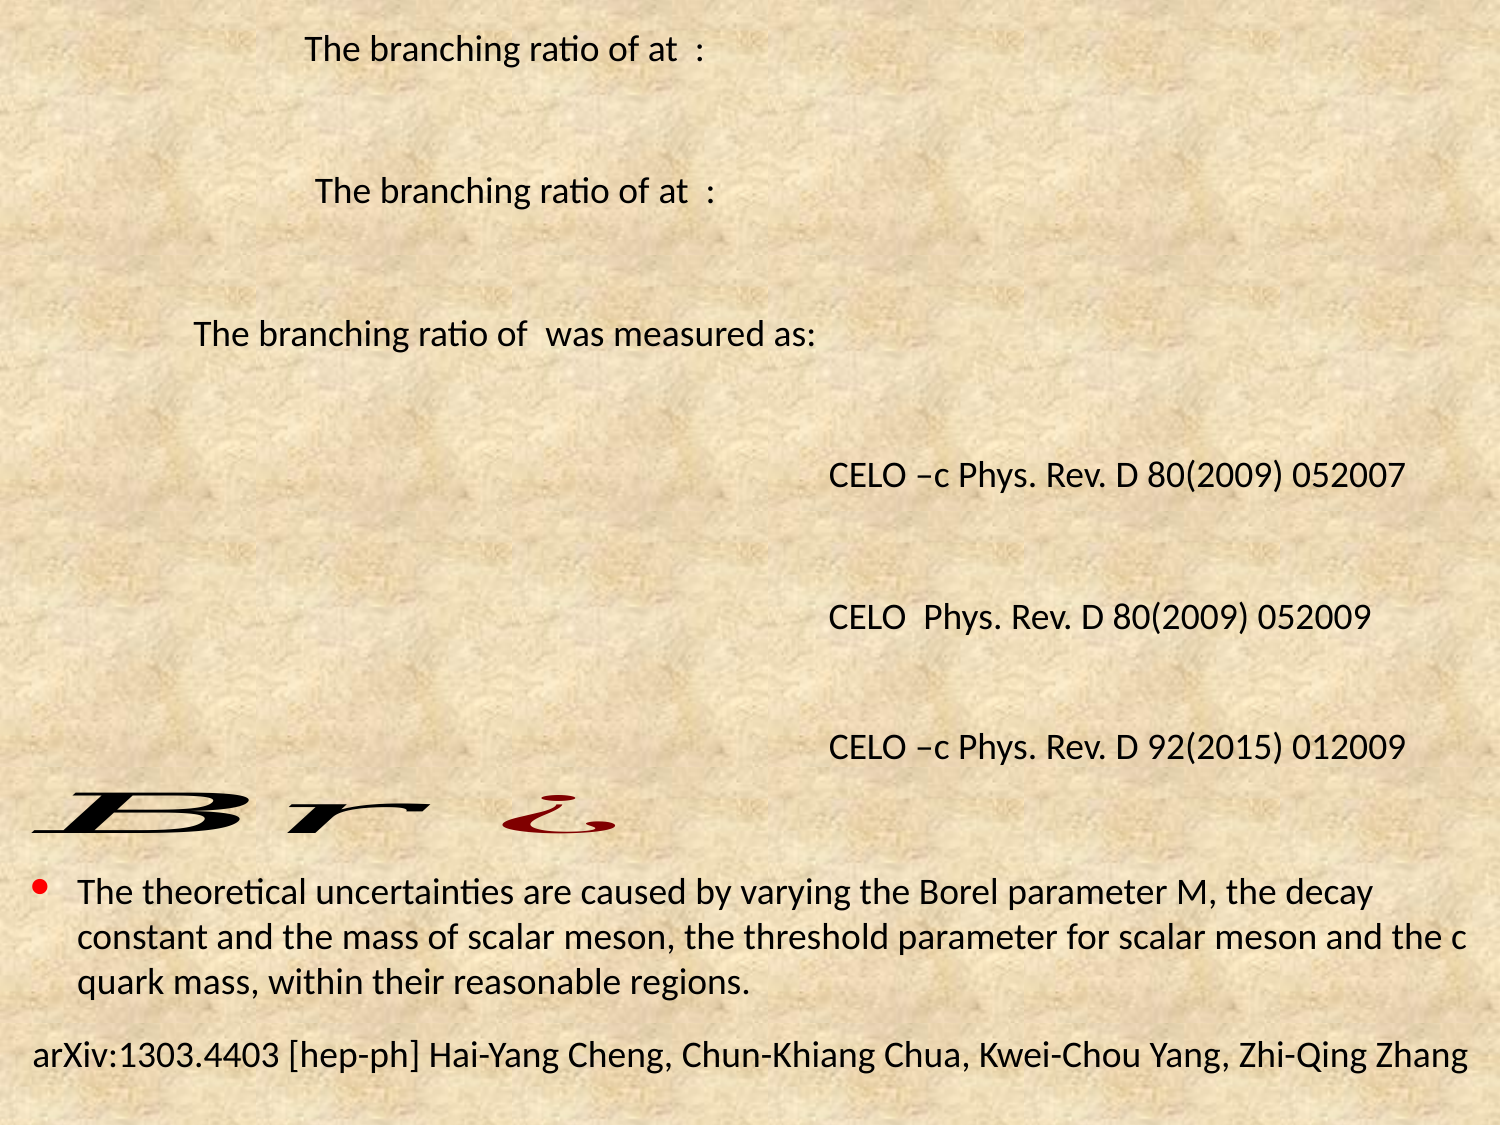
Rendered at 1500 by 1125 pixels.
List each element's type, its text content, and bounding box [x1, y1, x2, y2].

text_box The theoretical uncertainties are caused by varying the Borel parameter M, the decay constant and the mass of scalar meson, the threshold parameter for scalar meson and the c quark mass, within their reasonable regions. [15, 859, 1490, 1010]
picture [0, 0, 1500, 1125]
text_box arXiv:1303.4403 [hep-ph] Hai-Yang Cheng, Chun-Khiang Chua, Kwei-Chou Yang, Zhi-Qing Zhang [17, 1023, 1496, 1083]
text_box CELO –c Phys. Rev. D 80(2009) 052007 [814, 442, 1431, 503]
text_box CELO –c Phys. Rev. D 92(2015) 012009 [814, 714, 1431, 775]
text_box CELO Phys. Rev. D 80(2009) 052009 [813, 584, 1396, 645]
